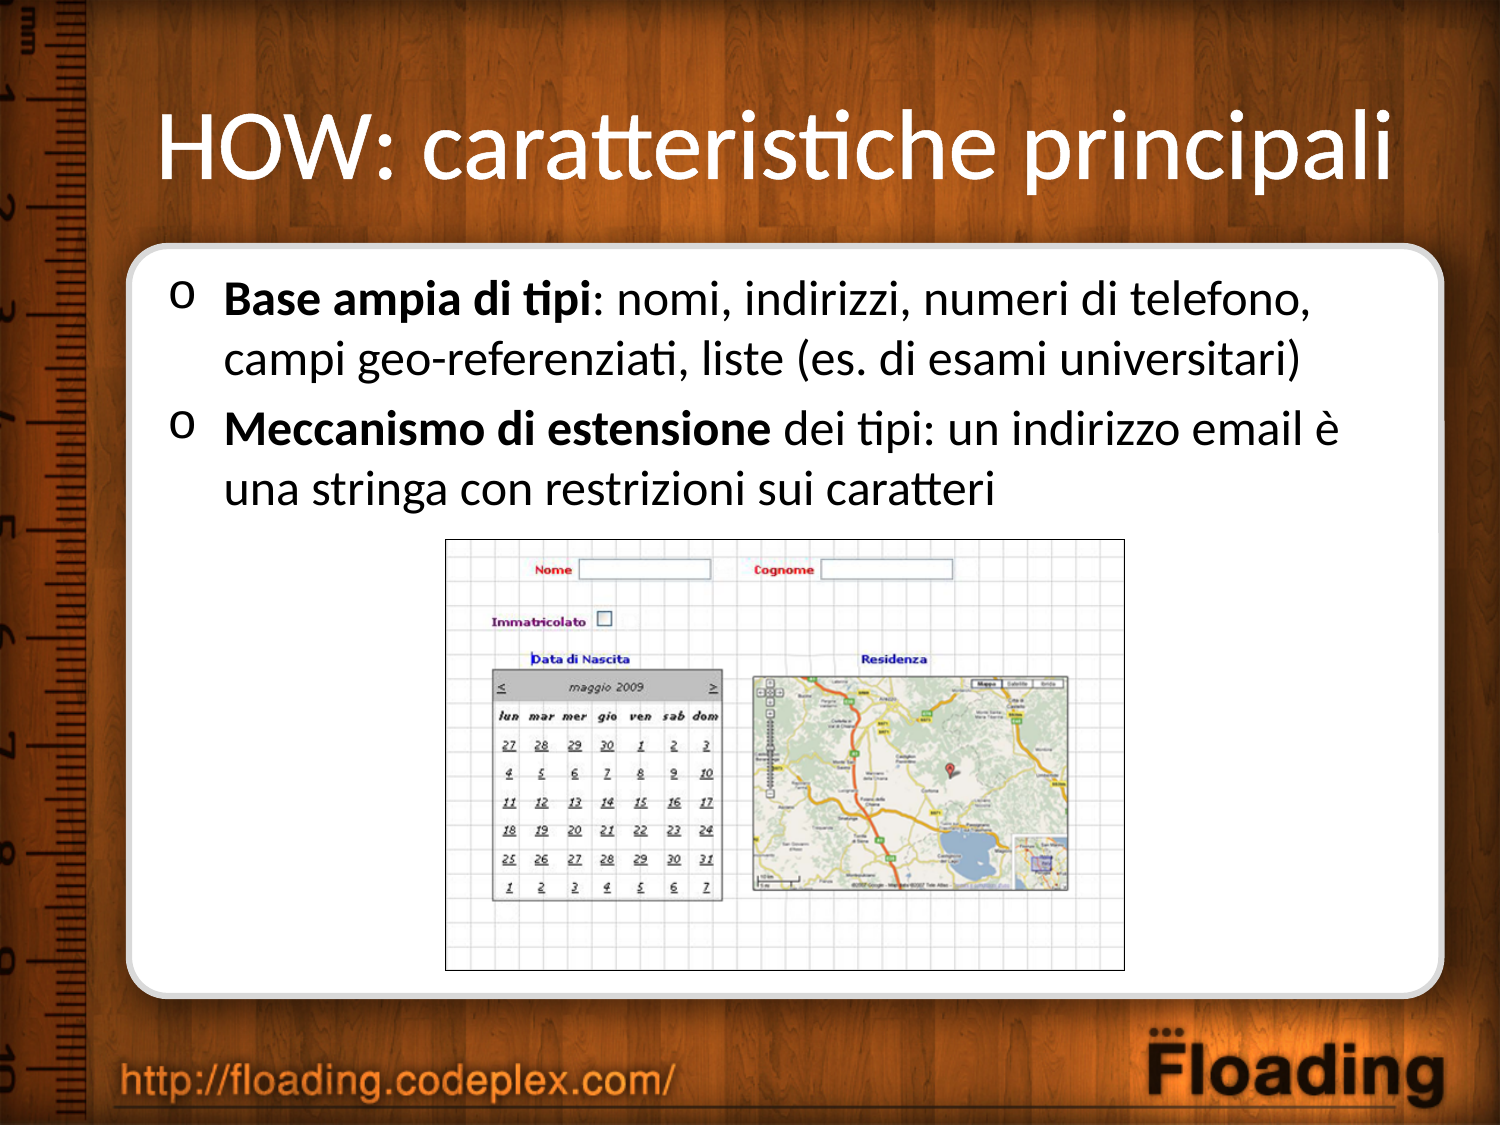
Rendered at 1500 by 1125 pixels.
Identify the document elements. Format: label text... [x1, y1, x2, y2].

text_box [126, 243, 1444, 999]
picture [0, 0, 1500, 1125]
text_box Base ampia di tipi: nomi, indirizzi, numeri di telefono, campi geo-referenziati, liste (es. di esami universitari) Meccanismo di estensione dei tipi: un indirizzo email è una stringa con restrizioni sui caratteri [152, 257, 1430, 985]
title HOW: caratteristiche principali [140, 45, 1425, 233]
